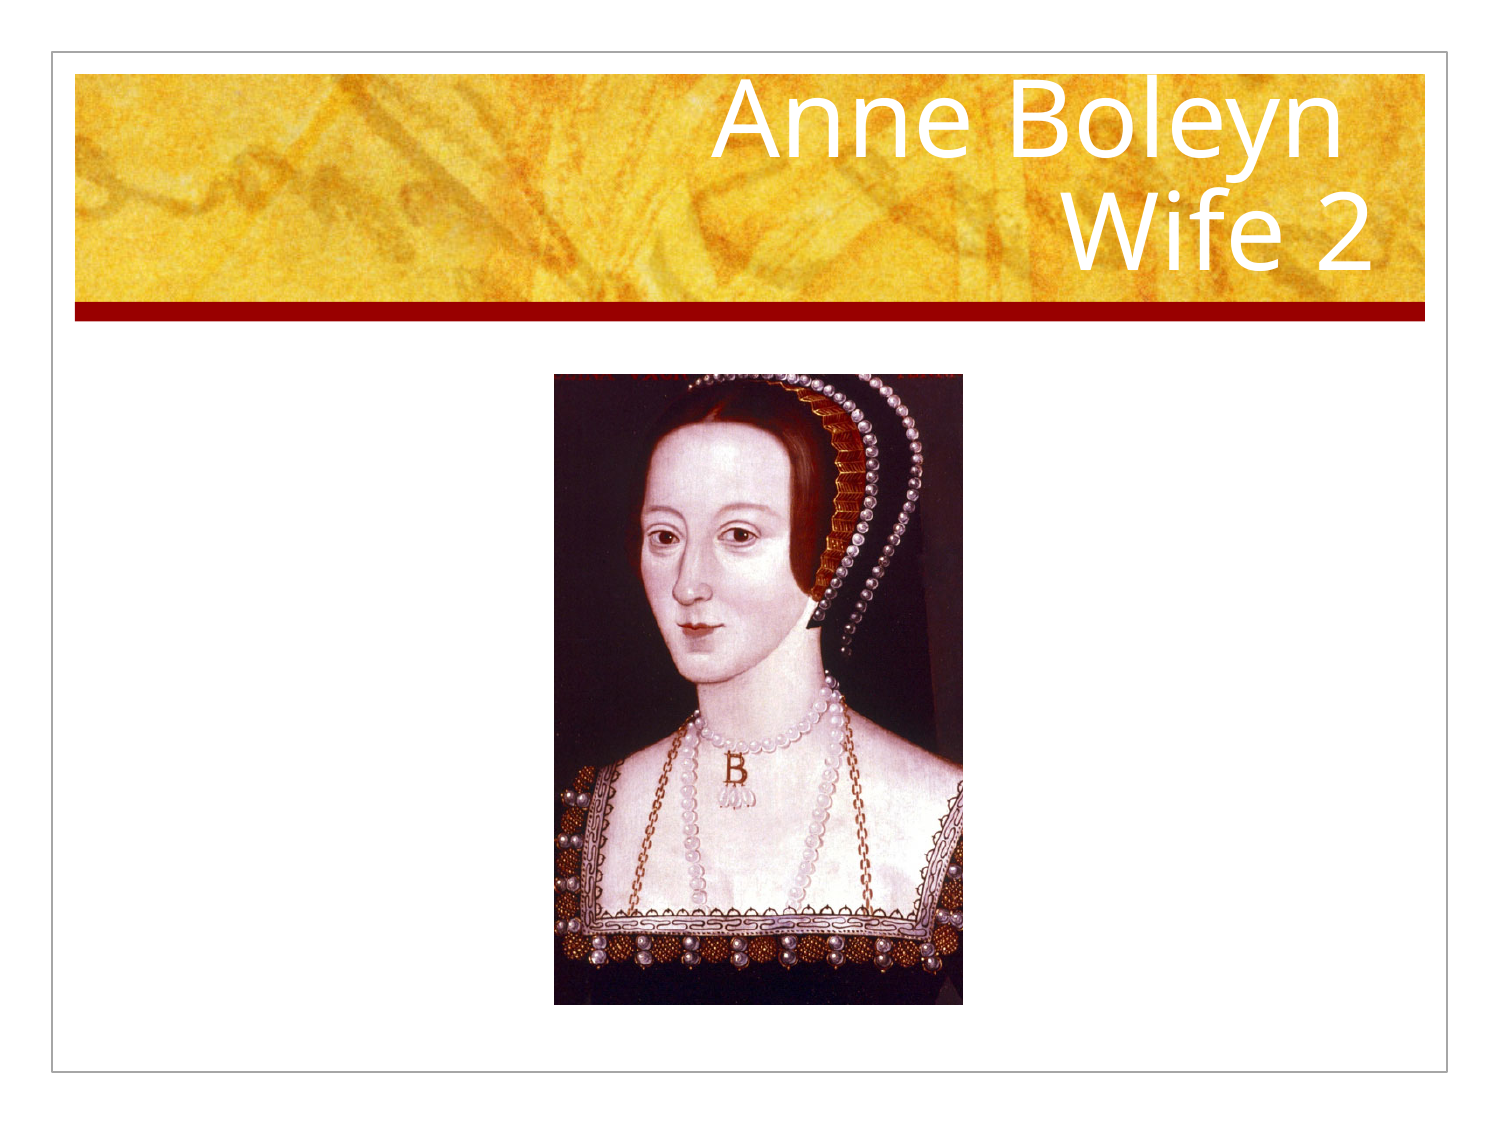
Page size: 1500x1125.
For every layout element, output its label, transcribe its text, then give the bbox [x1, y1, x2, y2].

title Anne Boleyn Wife 2 [108, 74, 1392, 292]
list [249, 374, 1268, 1006]
picture [75, 74, 1425, 301]
